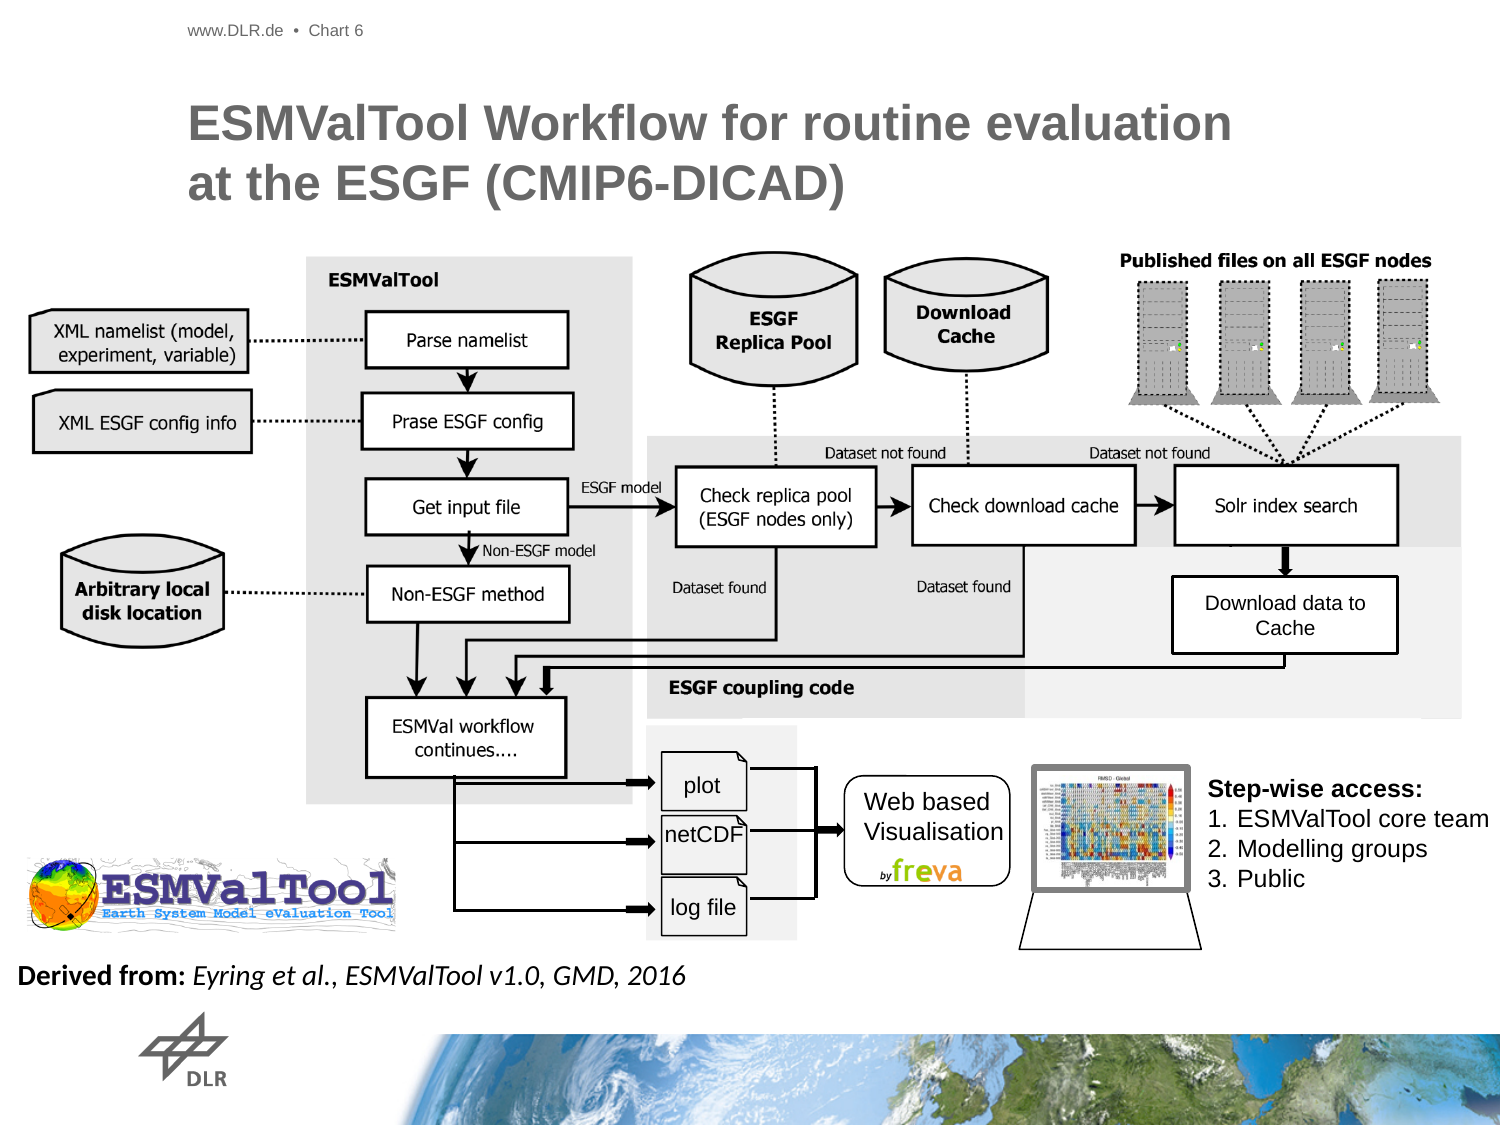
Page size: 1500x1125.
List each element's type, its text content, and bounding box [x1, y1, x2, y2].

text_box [661, 751, 747, 811]
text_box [749, 822, 811, 838]
slide_number 6 [187, 20, 390, 41]
title ESMValTool Workflow for routine evaluation at the ESGF (CMIP6-DICAD) [187, 89, 1393, 212]
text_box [661, 815, 747, 875]
text_box Derived from: Eyring et al., ESMValTool v1.0, GMD, 2016 [2, 949, 1255, 999]
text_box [1018, 767, 1202, 950]
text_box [661, 876, 747, 936]
picture [879, 858, 963, 882]
picture [0, 1007, 1500, 1125]
text_box Step-wise access: ESMValTool core team Modelling groups Public [1478, 772, 1492, 893]
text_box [14, 243, 1473, 967]
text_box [821, 822, 845, 838]
picture [26, 857, 396, 933]
